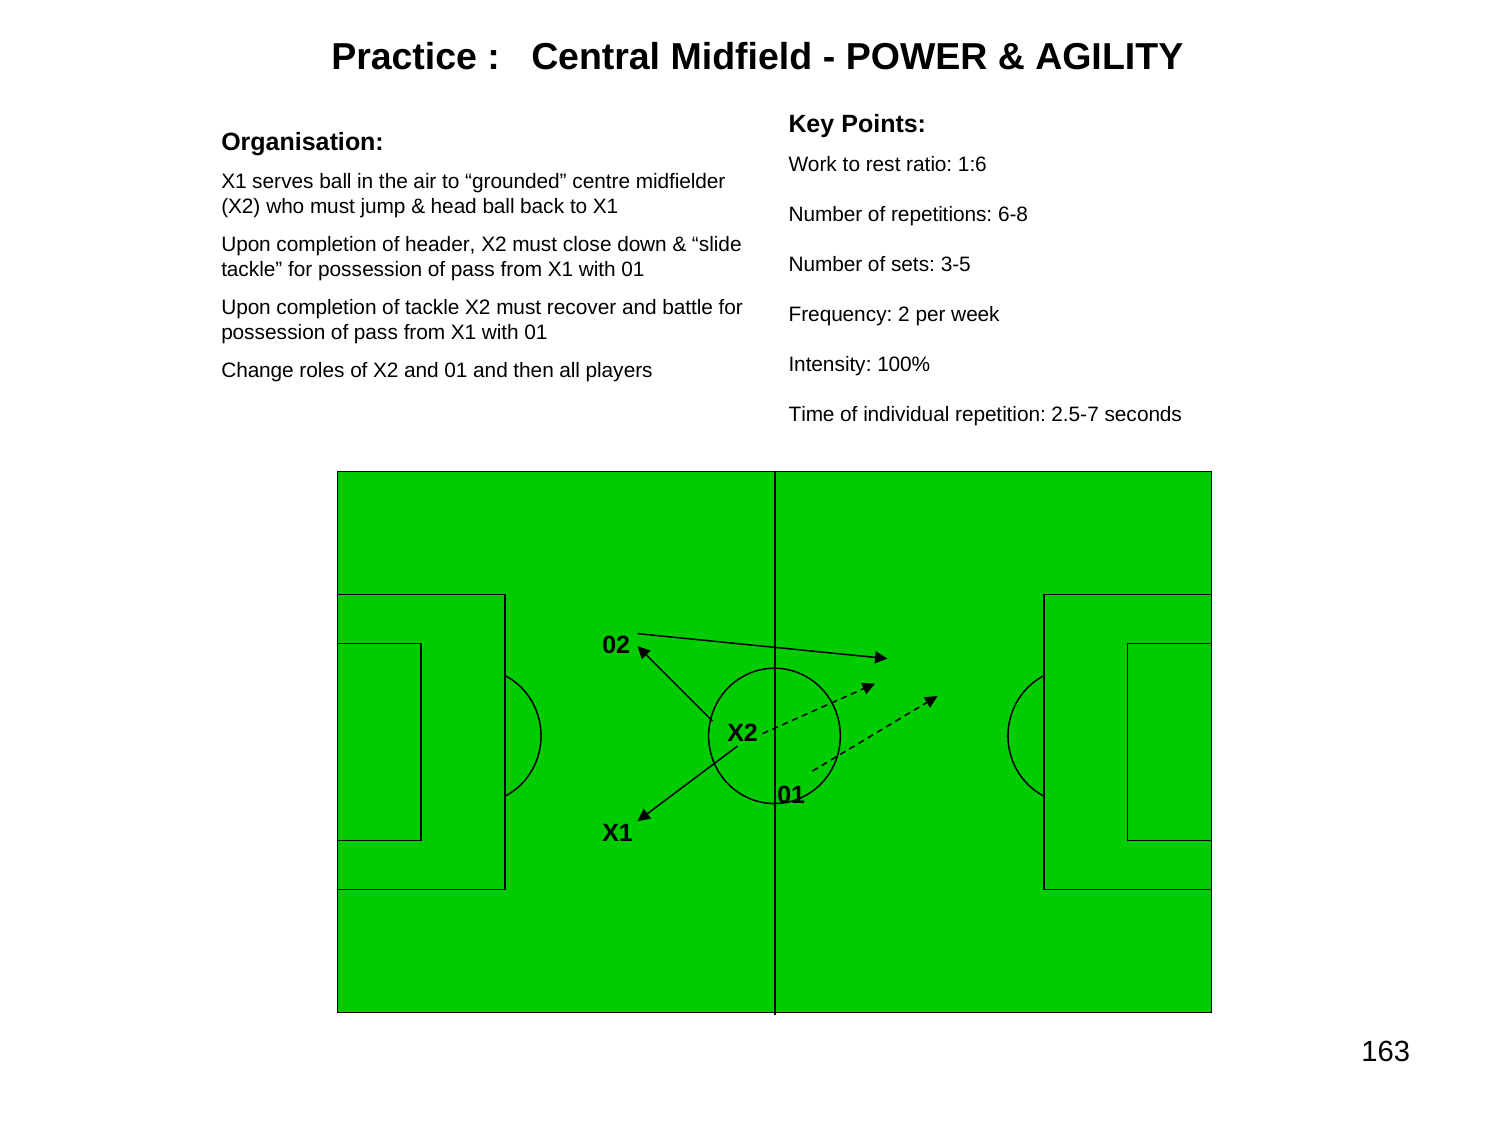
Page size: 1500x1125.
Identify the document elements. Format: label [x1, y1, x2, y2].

text_box [206, 24, 1388, 1015]
text_box [1074, 1024, 1425, 1103]
